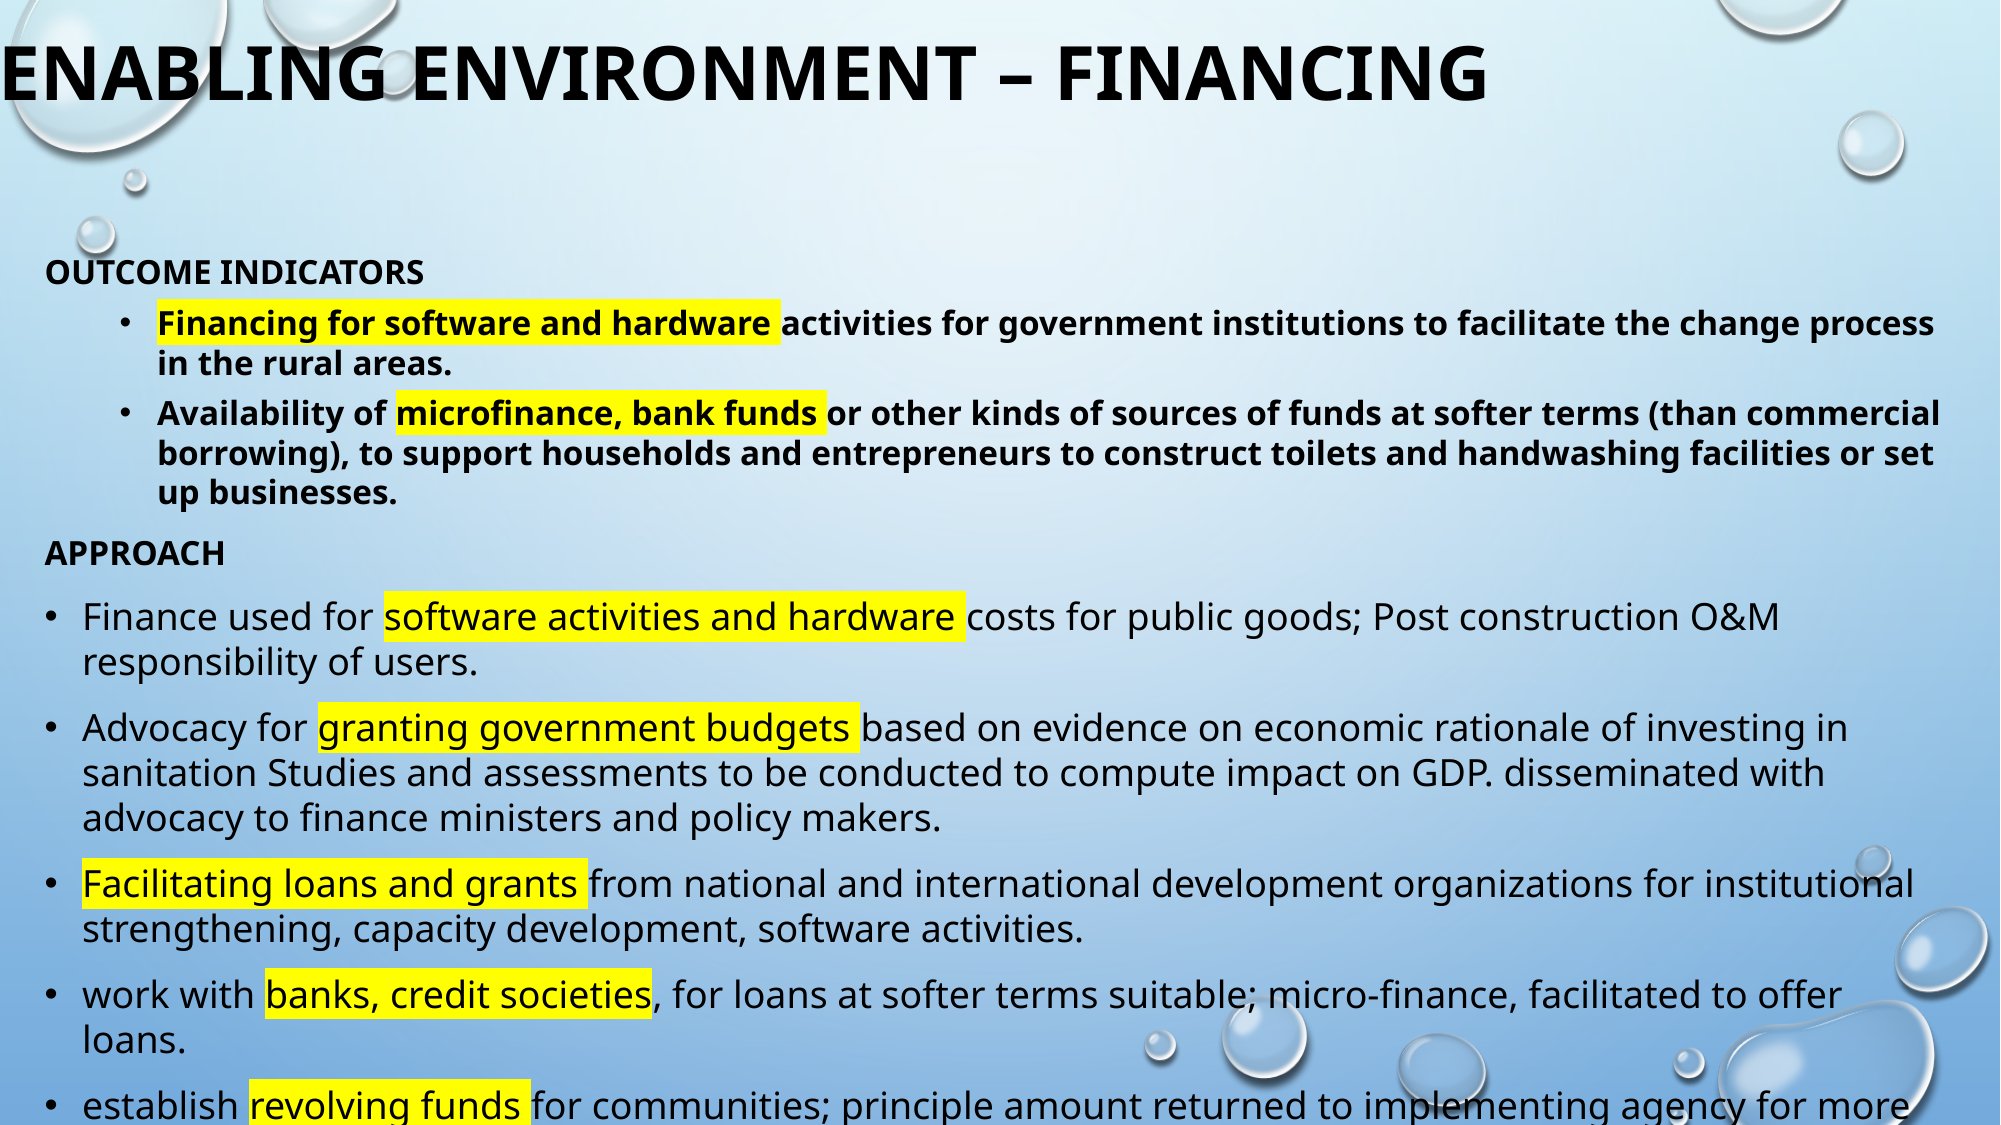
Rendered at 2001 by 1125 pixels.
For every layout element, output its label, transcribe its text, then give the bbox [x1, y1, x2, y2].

title Enabling environment – financing [0, 7, 1595, 146]
list Outcome indicators Financing for software and hardware activities for government institutions to facilitate the change process in the rural areas. Availability of microfinance, bank funds or other kinds of sources of funds at softer terms (than commercial borrowing), to support households and entrepreneurs to construct toilets and handwashing facilities or set up businesses. Approach Finance used for software activities and hardware costs for public goods; Post construction O&M responsibility of users. Advocacy for granting government budgets based on evidence on economic rationale of investing in sanitation Studies and assessments to be conducted to compute impact on GDP. disseminated with advocacy to finance ministers and policy makers. Facilitating loans and grants from national and international development organizations for institutional strengthening, capacity development, software activities. work with banks, credit societies, for loans at softer terms suitable; micro-finance, facilitated to offer loans. establish revolving funds for communities; principle amount returned to implementing agency for more communities. facilitate credit to private entrepreneurs to set up sanitation businesses; also offer interest credit based on performance criteria. Costs TBD [29, 243, 1971, 1125]
picture [0, 0, 2000, 1125]
